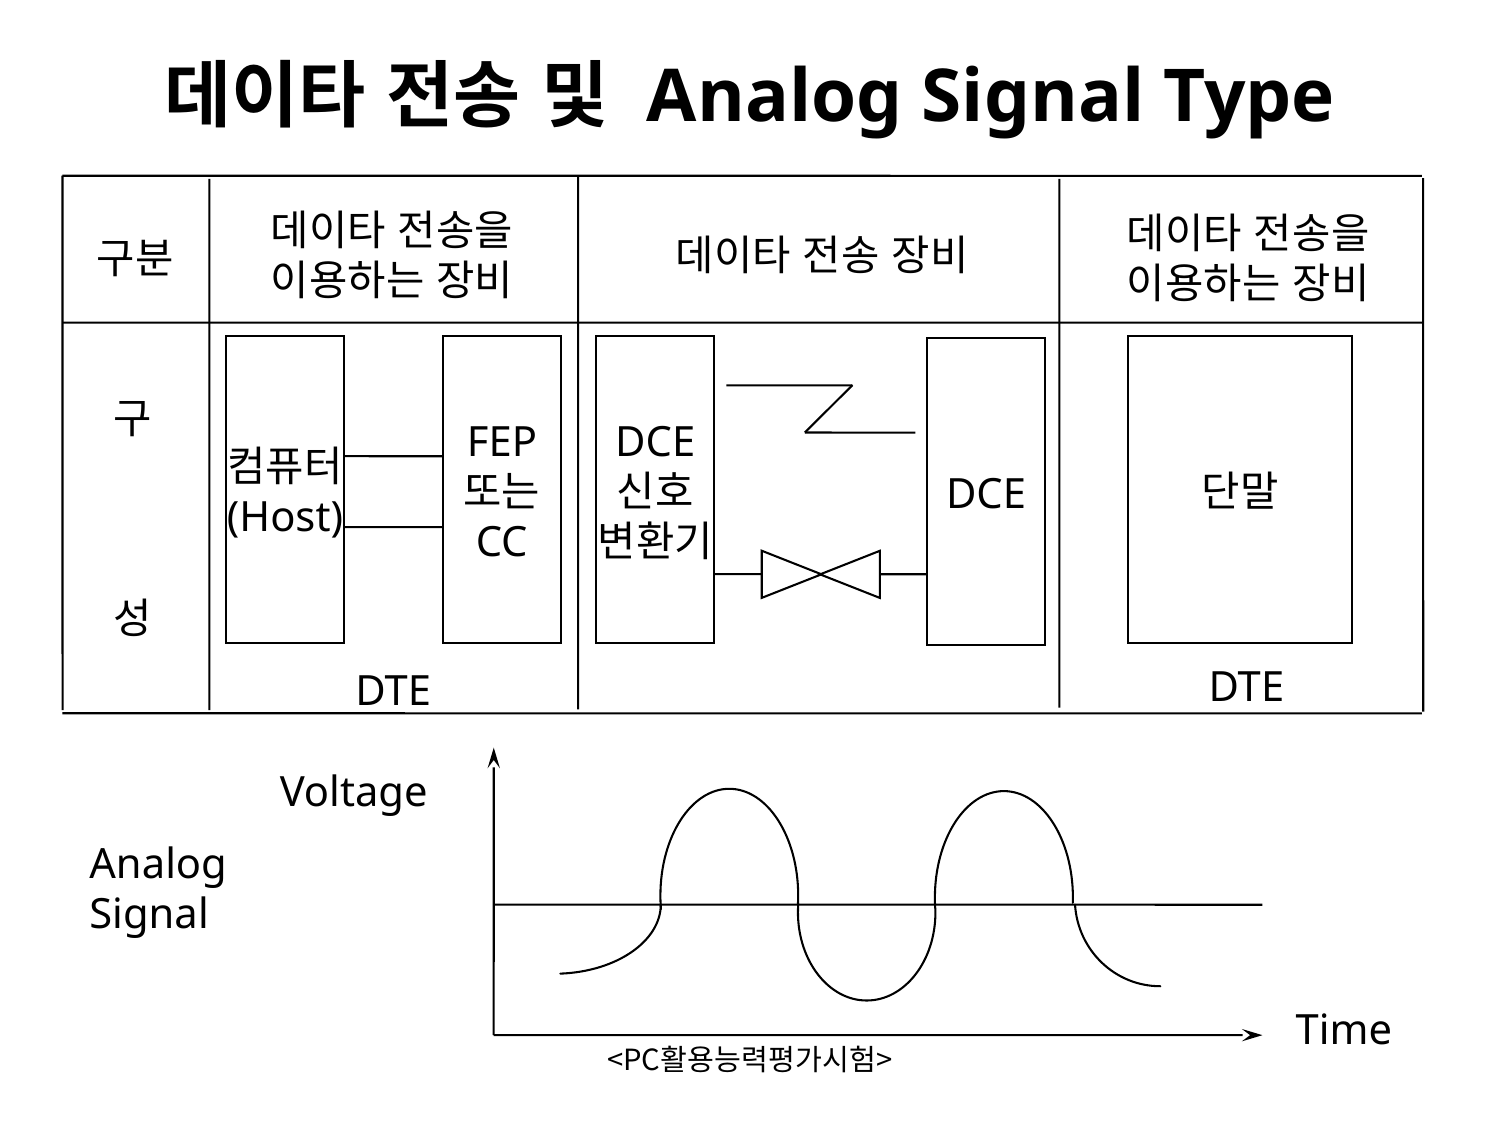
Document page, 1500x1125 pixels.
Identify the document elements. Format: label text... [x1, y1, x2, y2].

text_box 컴퓨터 (Host) [226, 336, 344, 644]
text_box 단말 [1128, 336, 1353, 644]
text_box 데이타 전송을 이용하는 장비 [255, 196, 541, 312]
text_box DTE [340, 655, 447, 721]
text_box [554, 904, 661, 974]
text_box Voltage [264, 757, 443, 823]
text_box [1075, 899, 1161, 987]
text_box Analog Signal [74, 829, 243, 945]
text_box 데이타 전송 장비 [660, 221, 984, 287]
text_box [1241, 1028, 1263, 1042]
text_box DCE [927, 338, 1045, 646]
text_box Time [1280, 995, 1408, 1061]
text_box DTE [1193, 652, 1300, 713]
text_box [726, 384, 916, 433]
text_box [761, 550, 881, 599]
text_box DTE [1193, 714, 1300, 718]
footer <PC활용능력평가시험> [512, 1024, 988, 1035]
text_box 구분 [81, 224, 190, 290]
text_box [487, 747, 500, 769]
title 데이타 전송 및 Analog Signal Type [112, 37, 1388, 148]
text_box DCE 신호 변환기 [596, 336, 715, 644]
text_box [934, 791, 1073, 908]
text_box 구 성 [98, 383, 168, 650]
text_box FEP 또는 CC [442, 336, 561, 644]
text_box 데이타 전송을 이용하는 장비 [1111, 199, 1397, 315]
text_box [660, 788, 799, 910]
footer <PC활용능력평가시험> [512, 1036, 988, 1101]
text_box [797, 903, 936, 1001]
